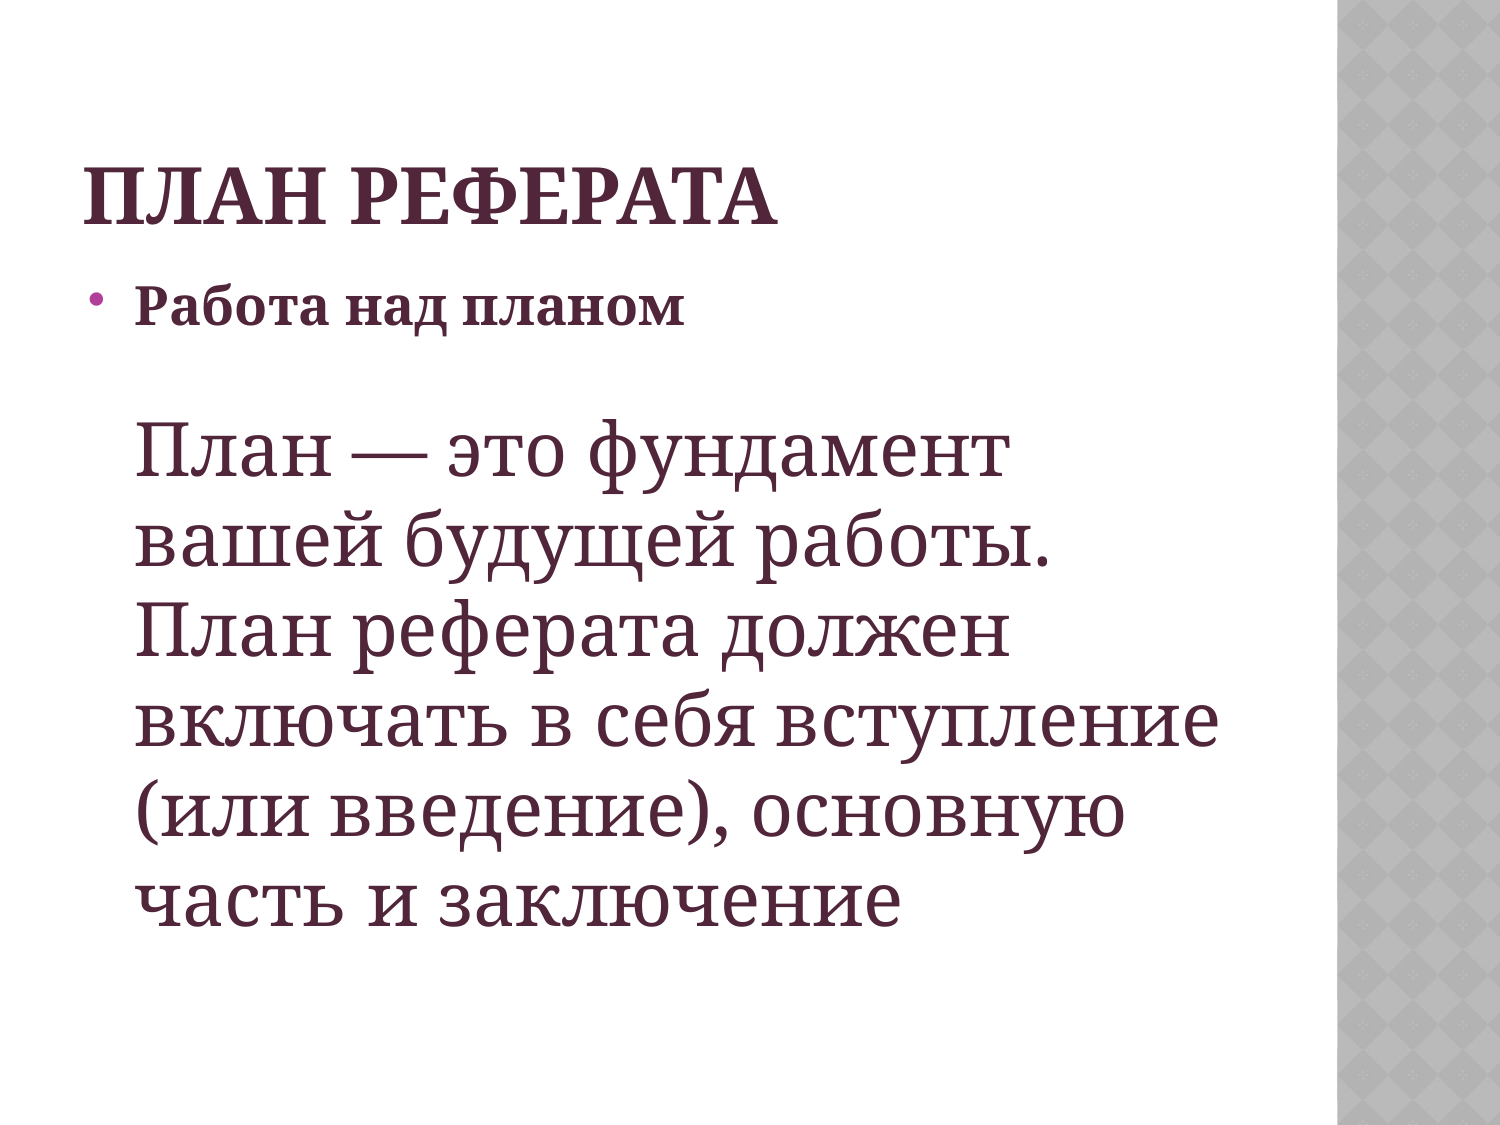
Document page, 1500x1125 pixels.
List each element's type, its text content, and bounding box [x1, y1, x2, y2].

list Работа над планом План — это фундамент вашей будущей работы. План реферата должен включать в себя вступление (или введение), основную часть и заключение [75, 264, 1263, 1059]
title План реферата [75, 52, 1263, 240]
